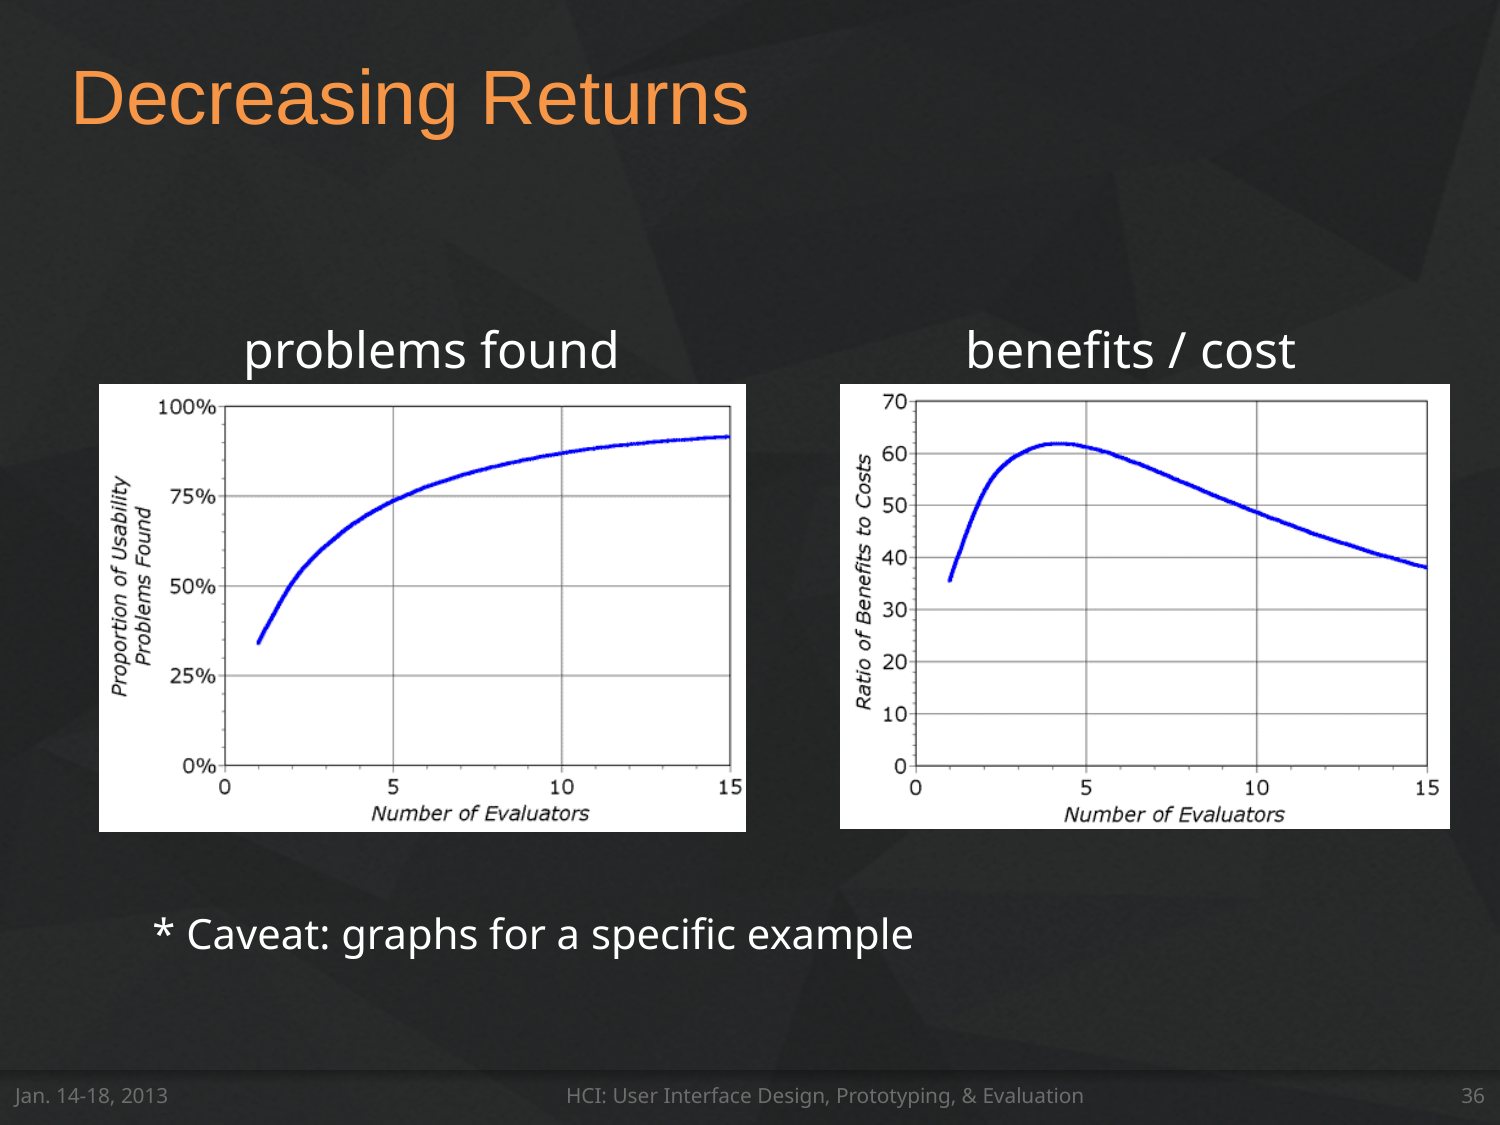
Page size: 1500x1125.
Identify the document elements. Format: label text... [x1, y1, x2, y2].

picture [0, 0, 1500, 1074]
footer HCI: User Interface Design, Prototyping, & Evaluation [312, 1074, 1337, 1125]
title Decreasing Returns [55, 0, 1478, 188]
list * Caveat: graphs for a specific example [137, 900, 1500, 1025]
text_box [99, 310, 1451, 833]
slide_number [0, 1074, 312, 1125]
slide_number 36 [1337, 1074, 1500, 1125]
